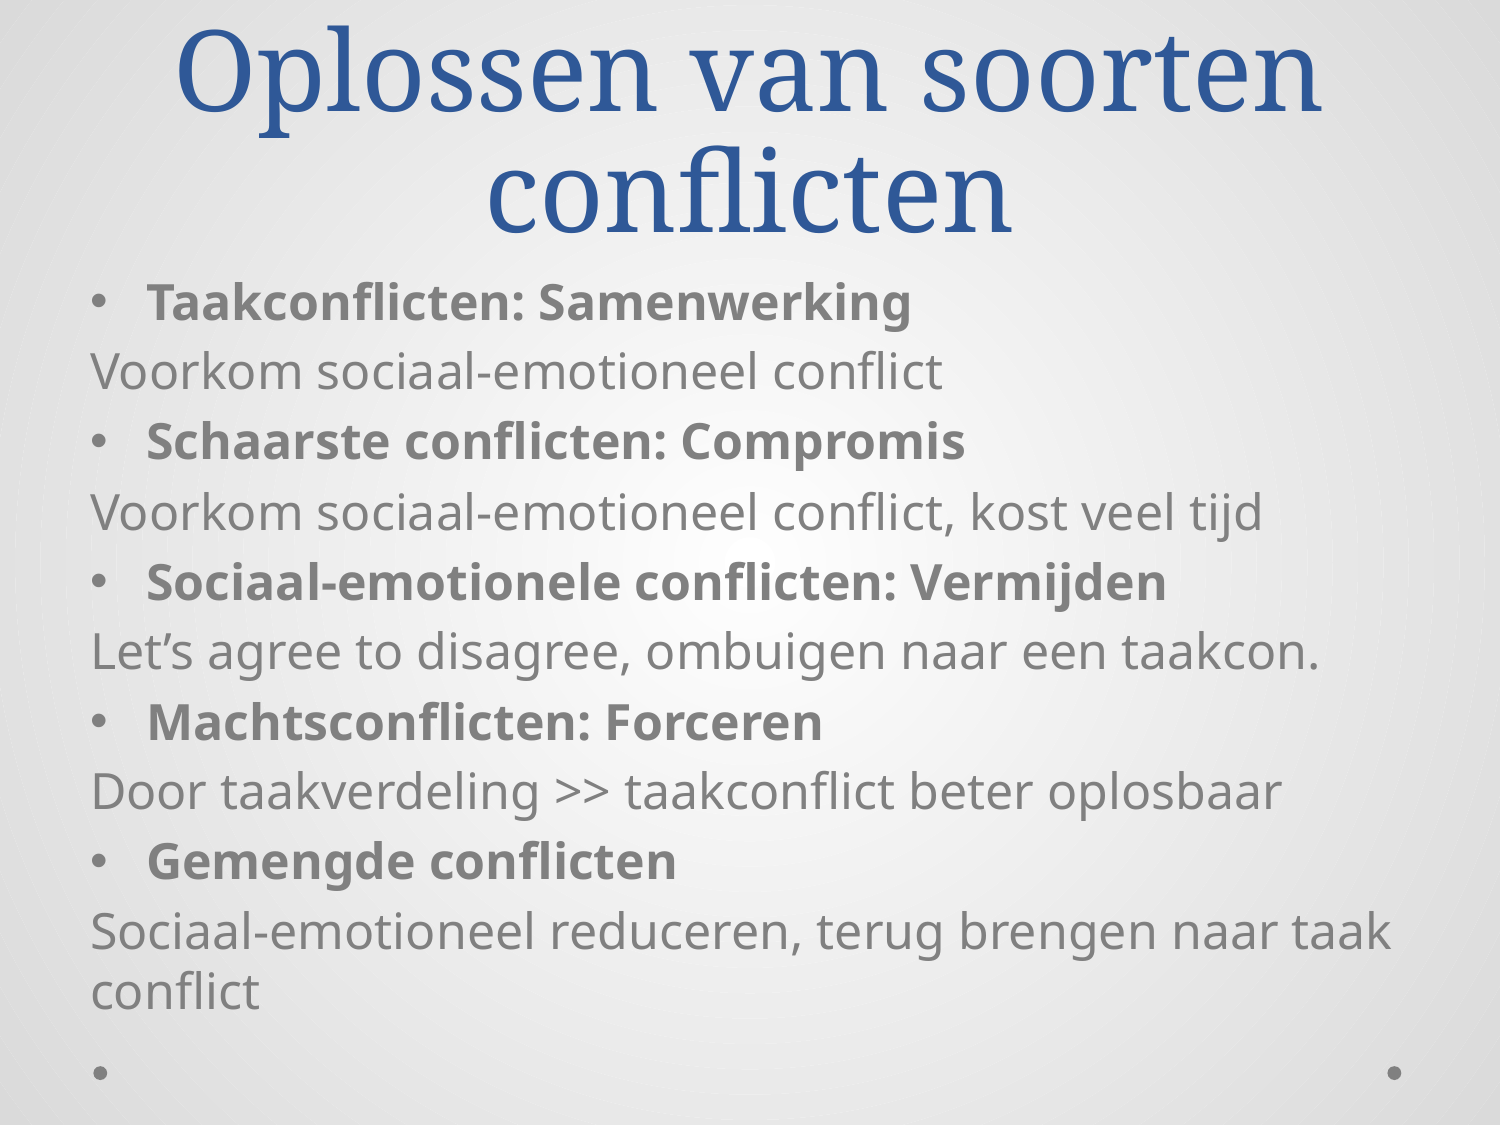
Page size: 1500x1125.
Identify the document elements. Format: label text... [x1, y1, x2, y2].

title Oplossen van soorten conflicten [75, 0, 1425, 262]
list Taakconflicten: Samenwerking Voorkom sociaal-emotioneel conflict Schaarste conflicten: Compromis Voorkom sociaal-emotioneel conflict, kost veel tijd Sociaal-emotionele conflicten: Vermijden Let’s agree to disagree, ombuigen naar een taakcon. Machtsconflicten: Forceren Door taakverdeling >> taakconflict beter oplosbaar Gemengde conflicten Sociaal-emotioneel reduceren, terug brengen naar taak conflict [75, 262, 1425, 1047]
